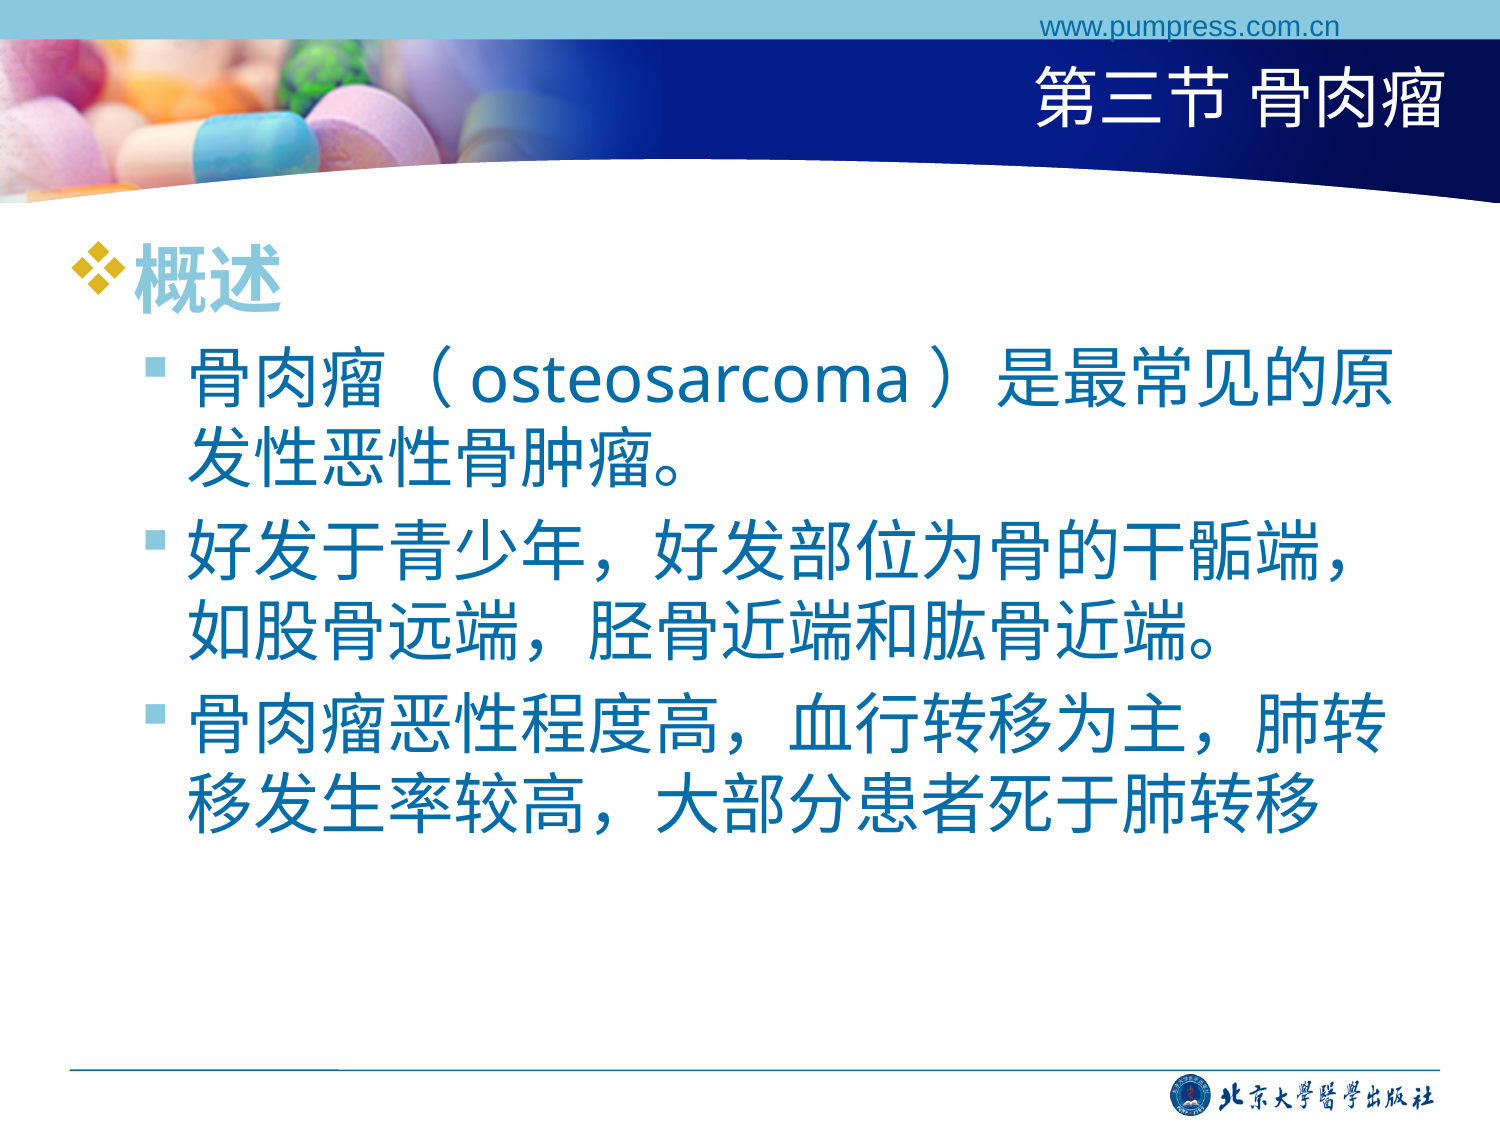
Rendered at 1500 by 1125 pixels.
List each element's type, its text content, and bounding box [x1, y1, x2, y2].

picture [0, 40, 1500, 203]
slide_number www.pumpress.com.cn [1025, 0, 1463, 38]
picture [1170, 1074, 1436, 1118]
title 第三节 骨肉瘤 [137, 49, 1463, 143]
list 概述 骨肉瘤（osteosarcoma）是最常见的原发性恶性骨肿瘤。 好发于青少年，好发部位为骨的干骺端，如股骨远端，胫骨近端和肱骨近端。 骨肉瘤恶性程度高，血行转移为主，肺转移发生率较高，大部分患者死于肺转移 [49, 224, 1463, 1026]
